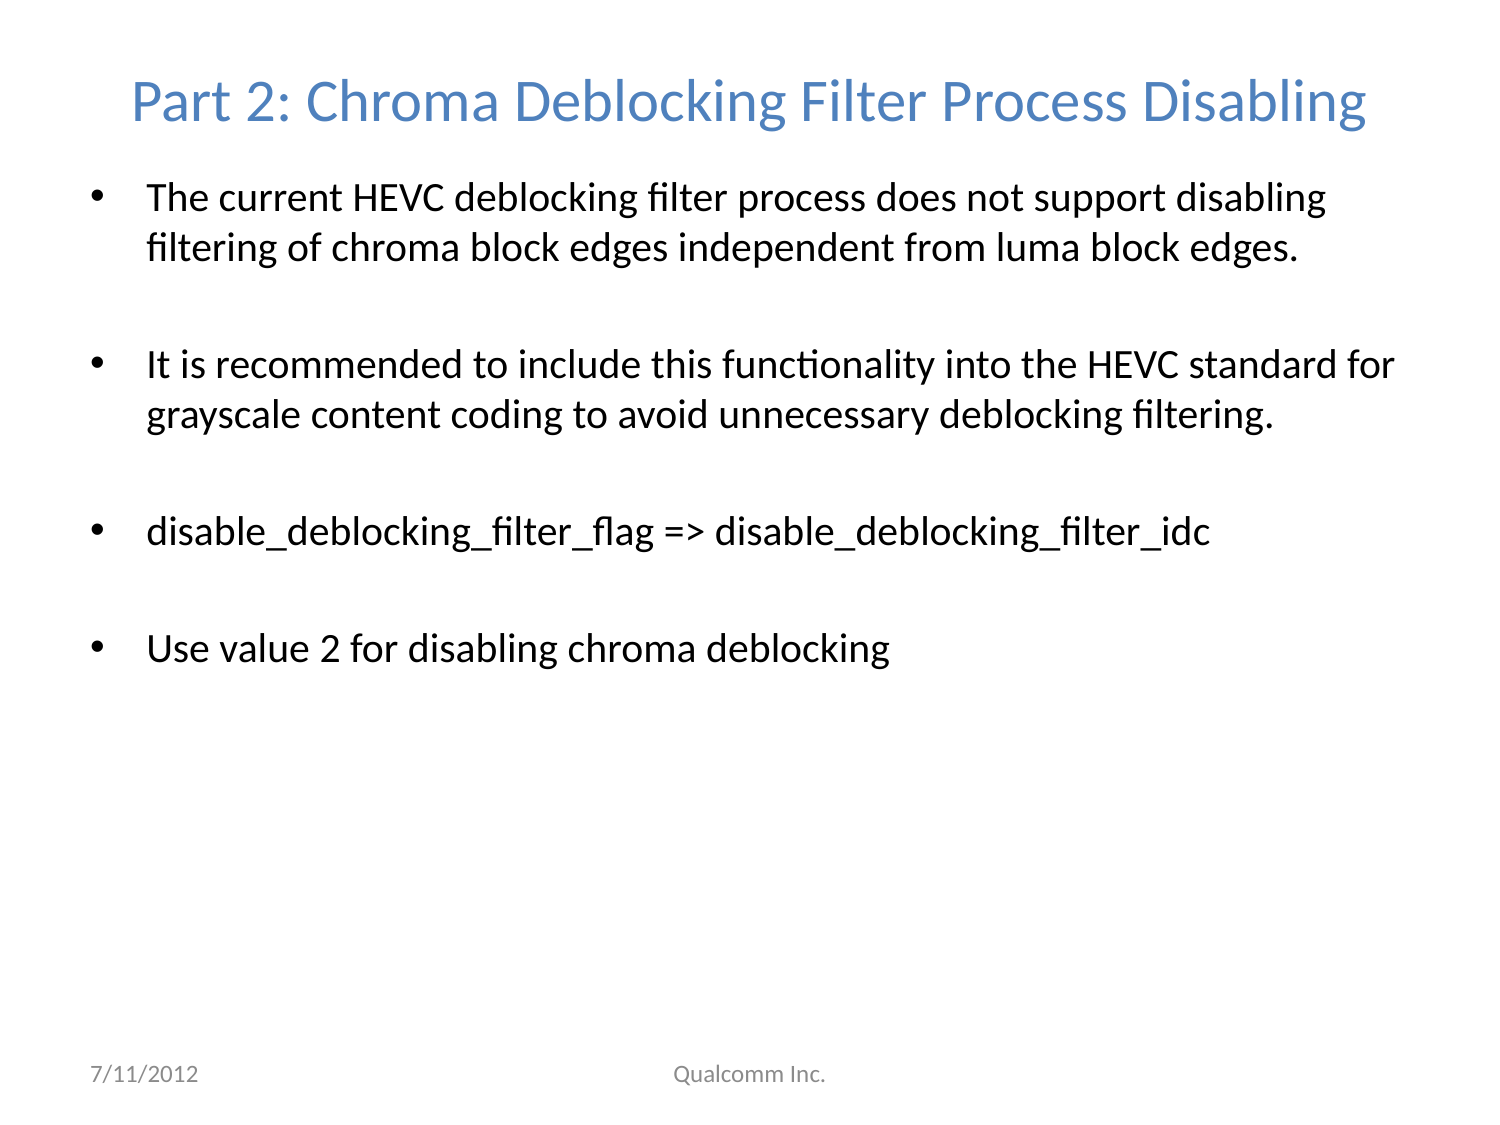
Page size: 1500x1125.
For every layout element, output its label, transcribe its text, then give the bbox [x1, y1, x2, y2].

title Part 2: Chroma Deblocking Filter Process Disabling [75, 45, 1425, 150]
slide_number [75, 1042, 425, 1103]
footer Qualcomm Inc. [512, 1042, 988, 1103]
list The current HEVC deblocking filter process does not support disabling filtering of chroma block edges independent from luma block edges. It is recommended to include this functionality into the HEVC standard for grayscale content coding to avoid unnecessary deblocking filtering. disable_deblocking_filter_flag => disable_deblocking_filter_idc Use value 2 for disabling chroma deblocking [75, 162, 1425, 1005]
